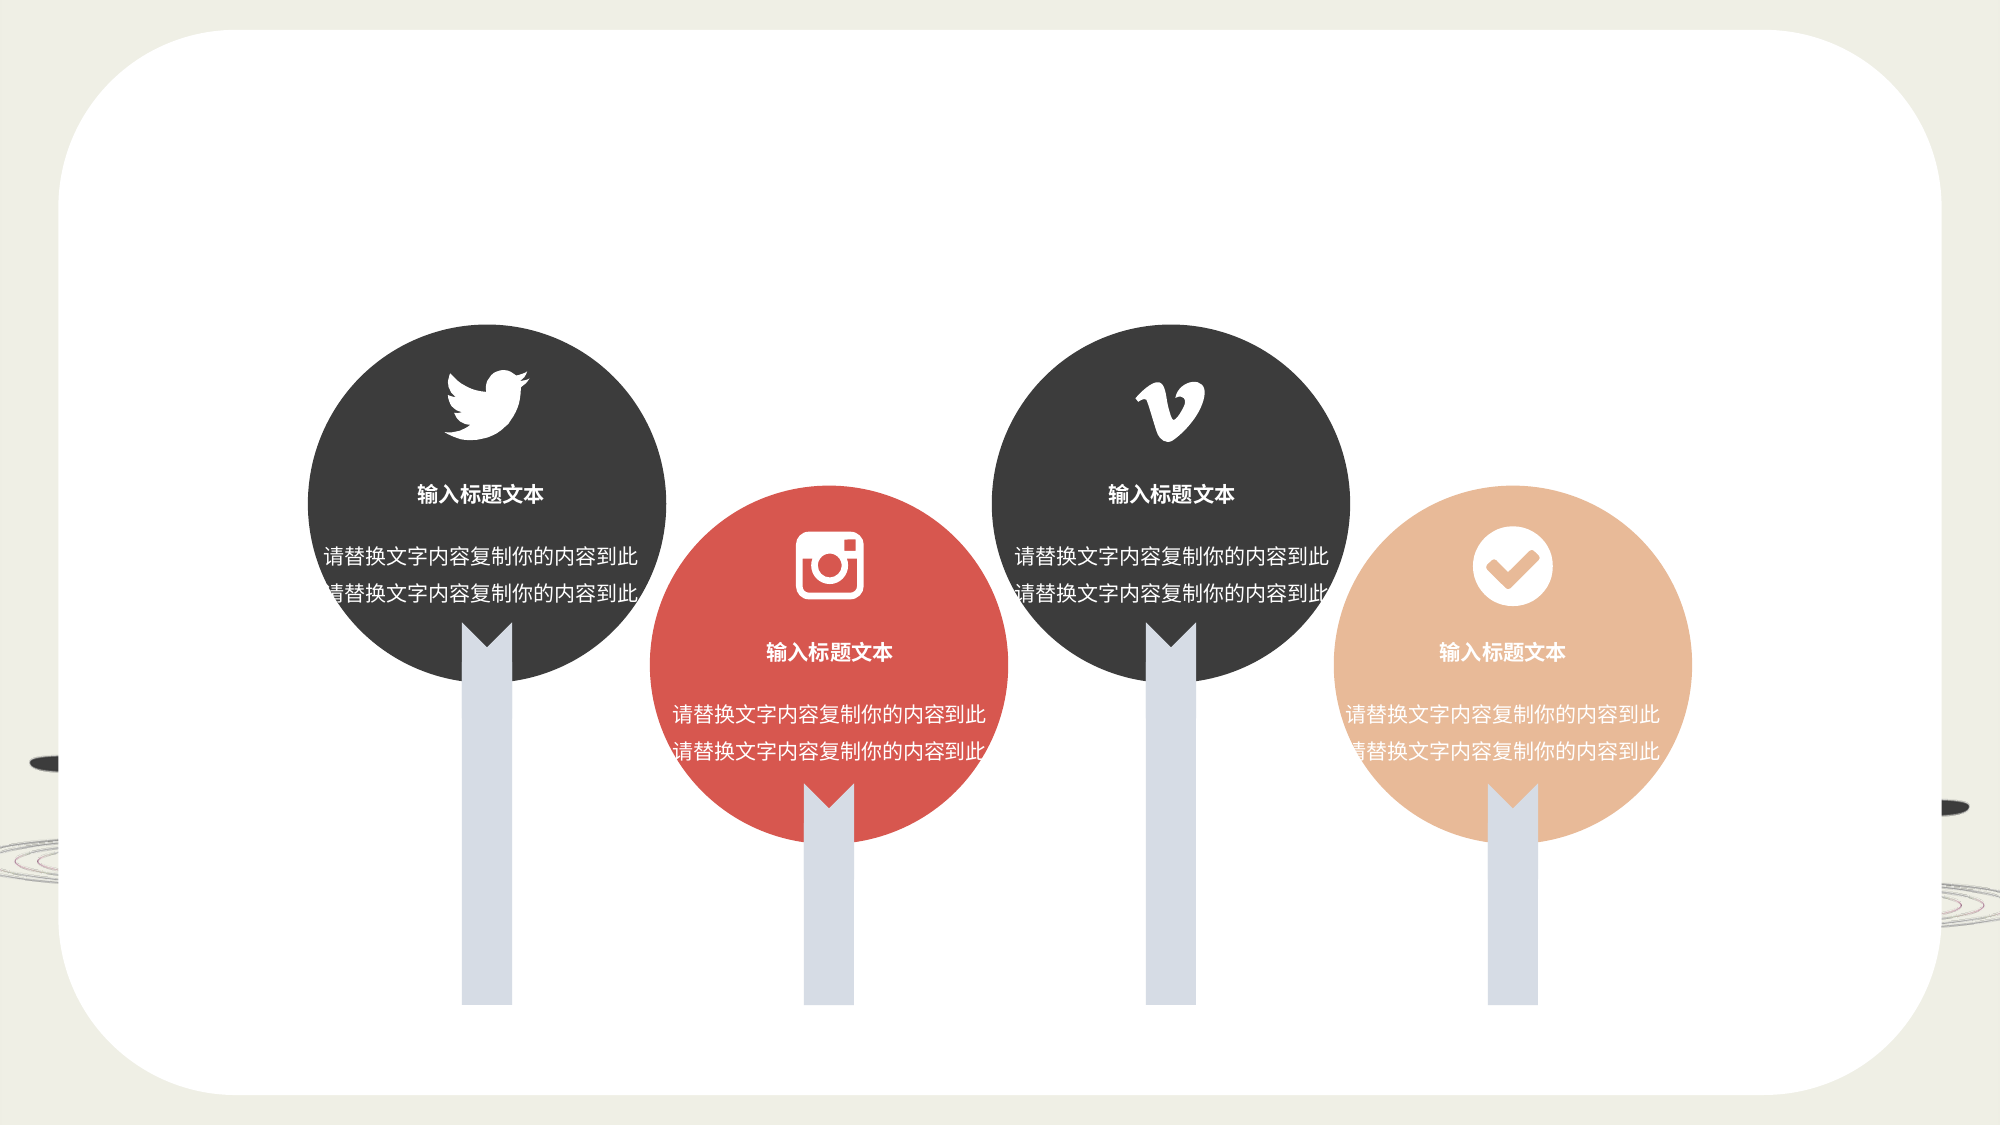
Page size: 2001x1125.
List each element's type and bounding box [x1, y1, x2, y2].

text_box [1307, 485, 1699, 1005]
text_box [677, 485, 976, 1005]
text_box [976, 324, 1368, 1006]
picture [0, 0, 2000, 1125]
text_box [285, 324, 677, 1006]
